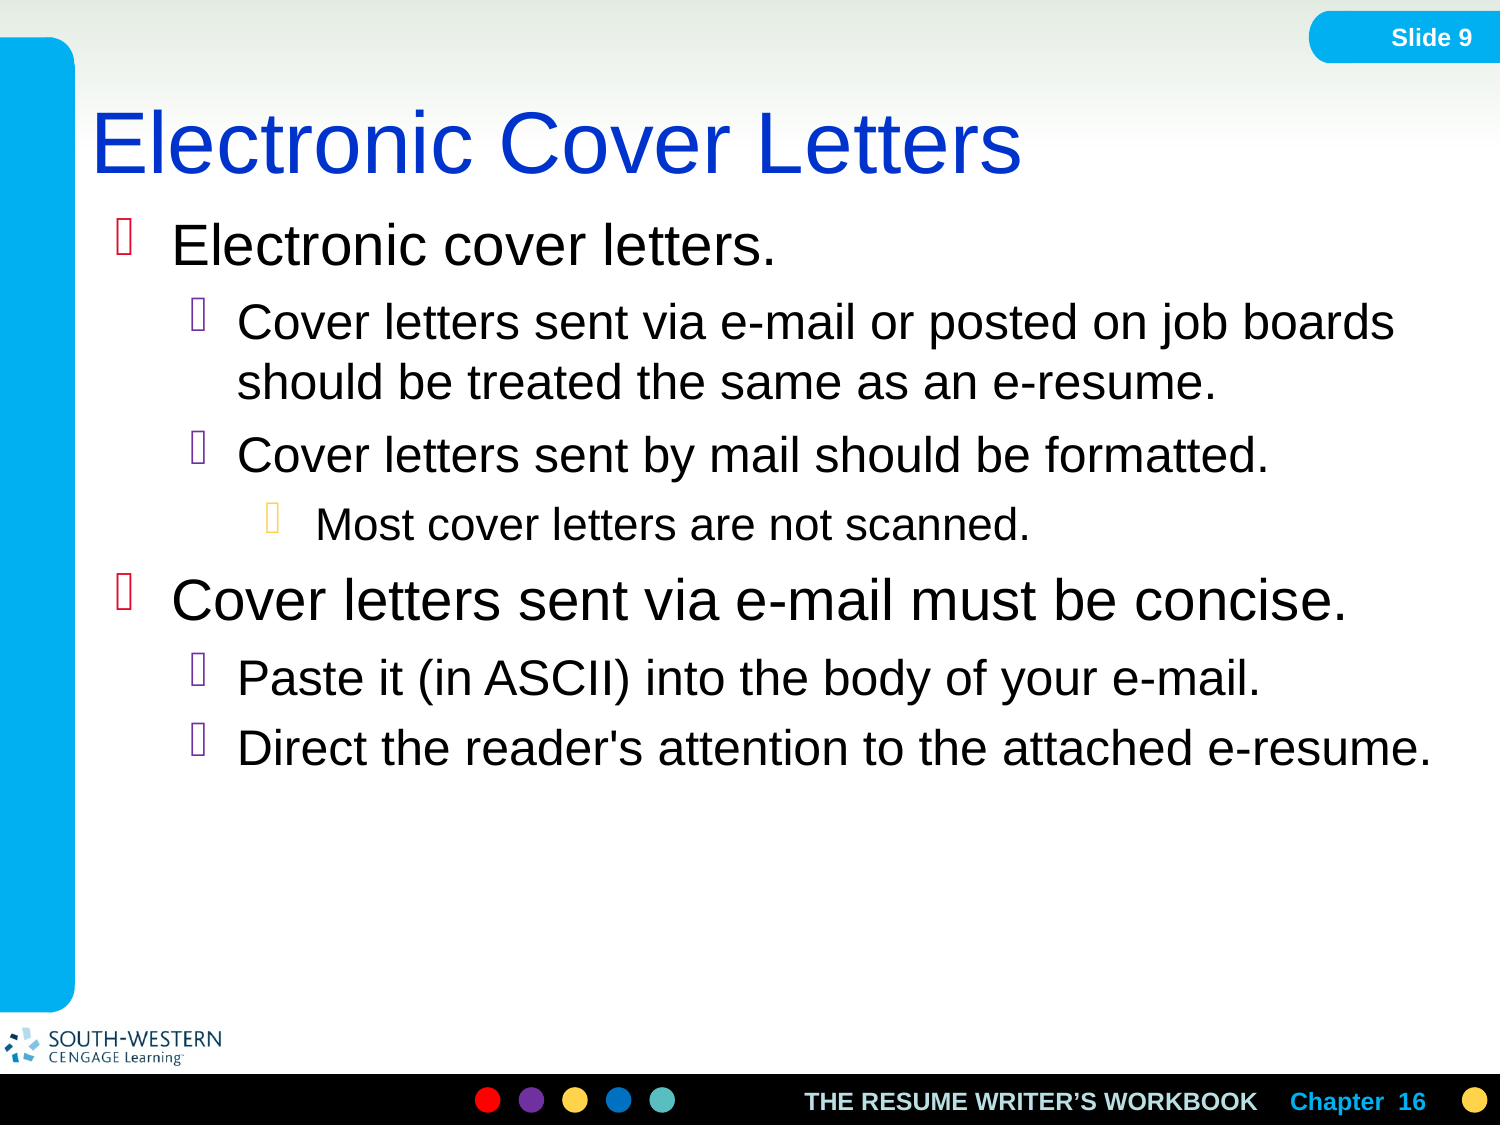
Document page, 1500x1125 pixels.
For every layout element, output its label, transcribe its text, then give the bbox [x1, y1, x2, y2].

title Electronic Cover Letters [74, 44, 1426, 233]
footer Chapter 16 [1274, 1075, 1476, 1125]
picture [0, 1022, 225, 1073]
slide_number Slide 9 [1312, 13, 1488, 93]
list Electronic cover letters. Cover letters sent via e-mail or posted on job boards should be treated the same as an e-resume. Cover letters sent by mail should be formatted. Most cover letters are not scanned. Cover letters sent via e-mail must be concise. Paste it (in ASCII) into the body of your e-mail. Direct the reader's attention to the attached e-resume. [99, 199, 1451, 943]
